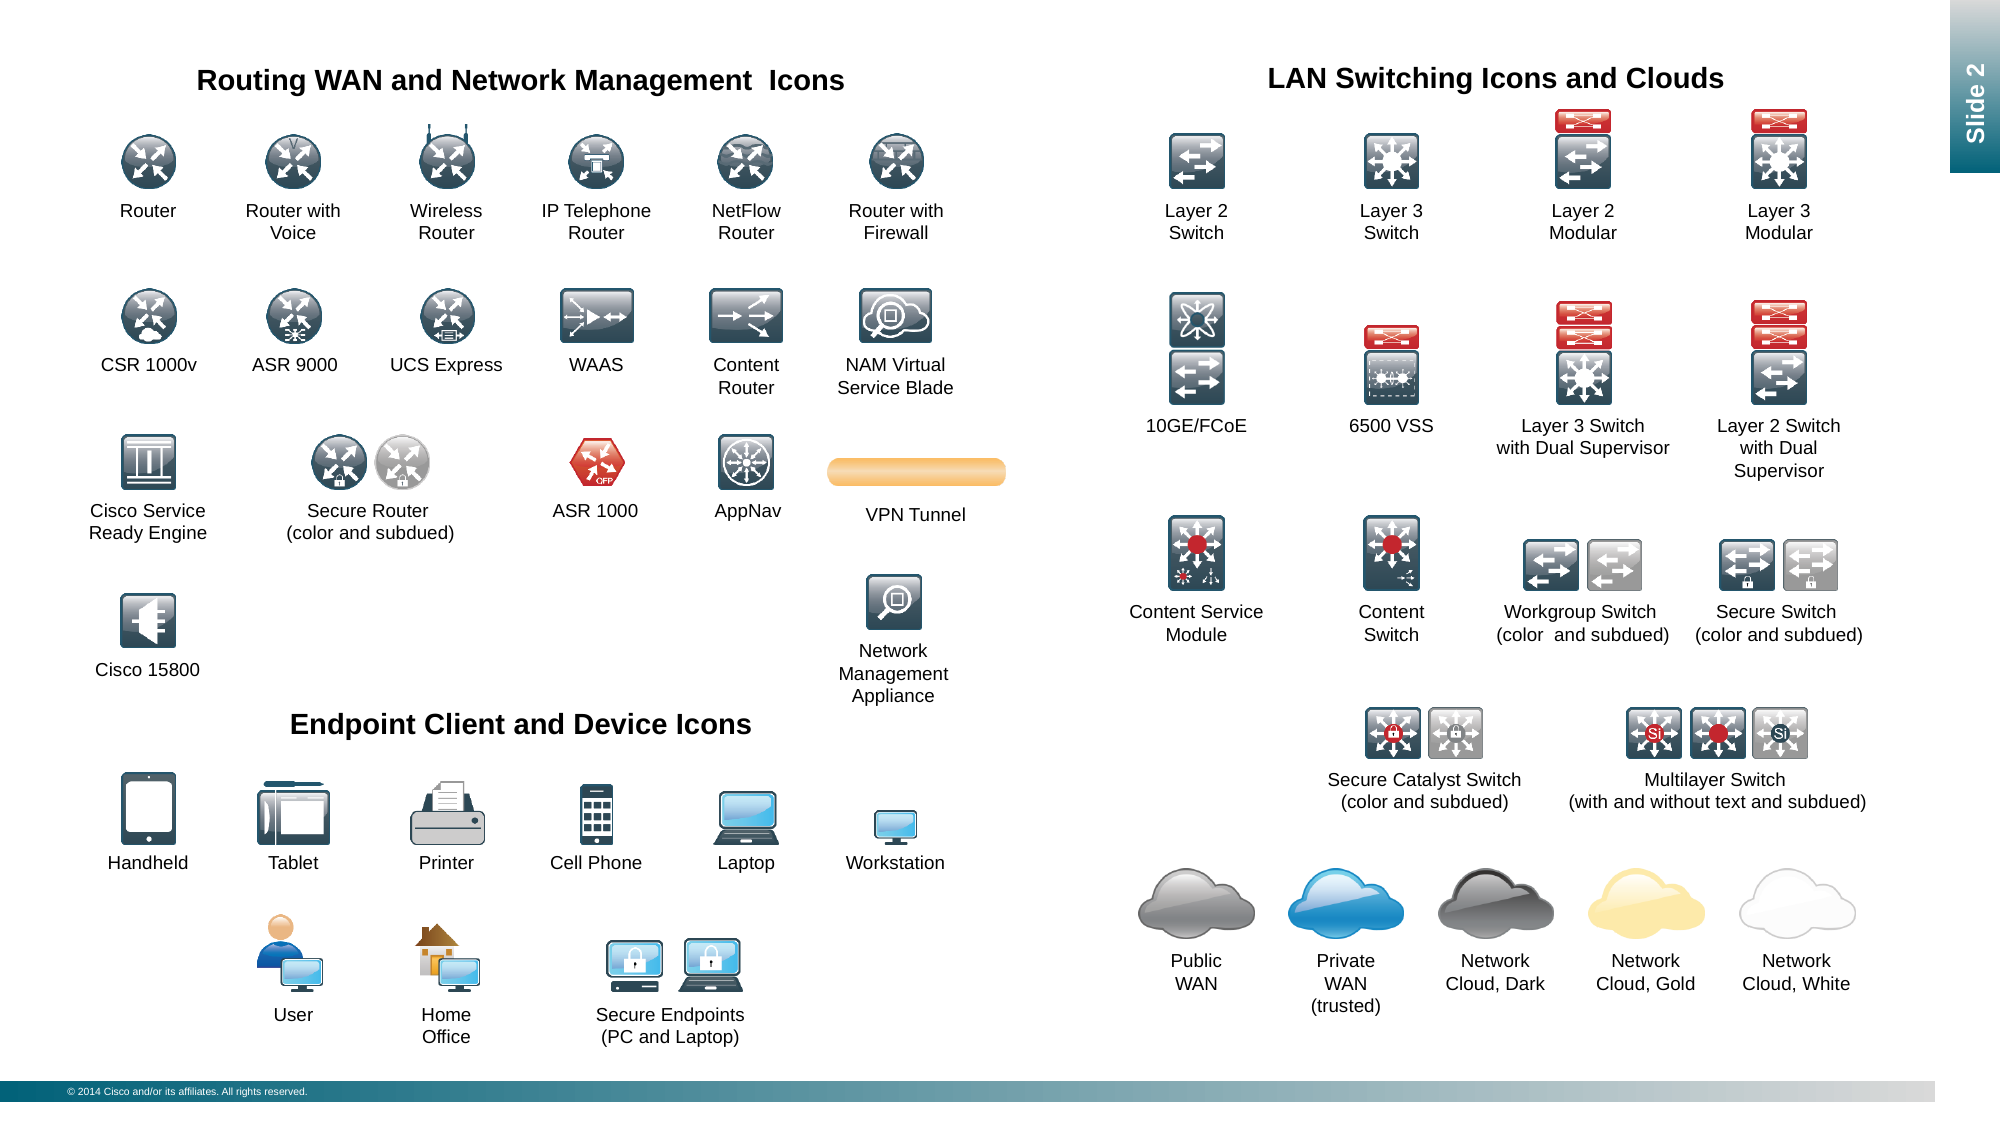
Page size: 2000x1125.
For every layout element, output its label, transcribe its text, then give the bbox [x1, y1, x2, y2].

picture [1427, 707, 1483, 759]
text_box Multilayer Switch (with and without text and subdued) [1575, 759, 1894, 820]
picture [718, 434, 774, 490]
text_box Secure Switch (color and subdued) [1646, 592, 1911, 653]
text_box User [230, 994, 356, 1033]
picture [1168, 515, 1225, 591]
text_box CSR 1000v [73, 345, 219, 383]
picture [1751, 300, 1807, 405]
picture [1523, 539, 1579, 591]
text_box Secure Endpoints (PC and Laptop) [579, 994, 761, 1055]
text_box Network Cloud, Dark [1425, 941, 1565, 1002]
picture [257, 780, 330, 845]
text_box Routing WAN and Network Management Icons [71, 53, 971, 117]
text_box Router with Voice [219, 191, 368, 251]
text_box 6500 VSS [1320, 406, 1463, 444]
text_box Router [72, 191, 219, 229]
picture [265, 134, 321, 190]
picture [120, 134, 176, 190]
picture [1751, 109, 1807, 189]
picture [827, 458, 1007, 487]
text_box Network Management Appliance [818, 631, 969, 697]
text_box UCS Express [371, 345, 521, 383]
picture [580, 784, 613, 845]
picture [413, 923, 480, 993]
text_box Tablet [218, 843, 369, 881]
picture [568, 134, 624, 190]
text_box Printer [370, 843, 523, 881]
picture [266, 288, 322, 344]
picture [866, 574, 922, 630]
picture [374, 434, 430, 490]
text_box ASR 1000 [533, 491, 657, 529]
text_box ASR 9000 [219, 345, 371, 383]
text_box NAM Virtual Service Blade [820, 345, 971, 406]
picture [120, 592, 176, 648]
text_box 10GE/FCoE [1125, 406, 1269, 444]
text_box Secure Router (color and subdued) [266, 491, 475, 551]
text_box Content Switch [1316, 592, 1467, 653]
picture [568, 438, 625, 487]
picture [121, 288, 177, 344]
picture [1588, 868, 1705, 940]
picture [1782, 539, 1839, 591]
picture [257, 914, 323, 993]
picture [677, 938, 744, 993]
picture [1626, 707, 1682, 759]
text_box Workstation [826, 843, 965, 881]
picture [1690, 707, 1746, 759]
text_box Network Cloud, White [1723, 941, 1870, 1002]
picture [1169, 133, 1225, 189]
text_box Endpoint Client and Device Icons [71, 697, 972, 762]
picture [1752, 707, 1808, 759]
picture [1438, 868, 1555, 940]
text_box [1949, 0, 2000, 174]
text_box Layer 2 Modular [1529, 191, 1637, 251]
picture [1739, 868, 1856, 940]
text_box IP Telephone Router [522, 191, 672, 251]
picture [1363, 515, 1420, 591]
picture [713, 790, 779, 845]
text_box Layer 3 Modular [1724, 191, 1834, 251]
picture [1365, 707, 1421, 759]
picture [311, 434, 367, 490]
text_box Cell Phone [523, 843, 671, 881]
text_box Cisco Service Ready Engine [72, 491, 224, 551]
text_box Wireless Router [371, 191, 522, 251]
text_box Workgroup Switch (color and subdued) [1471, 592, 1646, 653]
text_box Layer 2 Switch with Dual Supervisor [1683, 406, 1875, 489]
picture [1363, 325, 1420, 405]
text_box Secure Catalyst Switch (color and subdued) [1275, 759, 1575, 820]
text_box Laptop [671, 843, 822, 881]
picture [1555, 300, 1612, 405]
picture [410, 780, 486, 845]
picture [1287, 868, 1404, 940]
text_box AppNav [686, 491, 810, 529]
text_box WAAS [521, 345, 672, 383]
picture [709, 288, 783, 344]
text_box Home Office [383, 994, 510, 1055]
text_box Cisco 15800 [72, 650, 223, 688]
picture [717, 134, 773, 190]
picture [858, 288, 932, 344]
text_box LAN Switching Icons and Clouds [1123, 52, 1870, 116]
picture [1586, 539, 1643, 591]
text_box Layer 2 Switch [1124, 191, 1269, 251]
text_box Content Router [670, 345, 820, 406]
picture [1169, 292, 1225, 405]
picture [1363, 133, 1419, 189]
picture [120, 771, 176, 845]
text_box VPN Tunnel [840, 495, 991, 533]
picture [560, 288, 634, 344]
picture [1138, 868, 1255, 940]
text_box Layer 3 Switch with Dual Supervisor [1464, 406, 1702, 466]
text_box Public WAN [1133, 942, 1259, 1002]
picture [1555, 108, 1611, 189]
text_box Layer 3 Switch [1316, 191, 1467, 251]
picture [1719, 539, 1775, 591]
text_box Router with Firewall [820, 191, 972, 251]
picture [120, 434, 176, 490]
text_box NetFlow Router [672, 191, 820, 251]
text_box Network Cloud, Gold [1578, 941, 1714, 1002]
text_box Handheld [72, 843, 218, 881]
text_box Private WAN (trusted) [1283, 941, 1409, 1024]
picture [868, 133, 924, 189]
text_box Content Service Module [1108, 592, 1285, 653]
picture [874, 809, 918, 845]
picture [419, 124, 475, 190]
picture [419, 288, 476, 344]
picture [606, 940, 663, 993]
